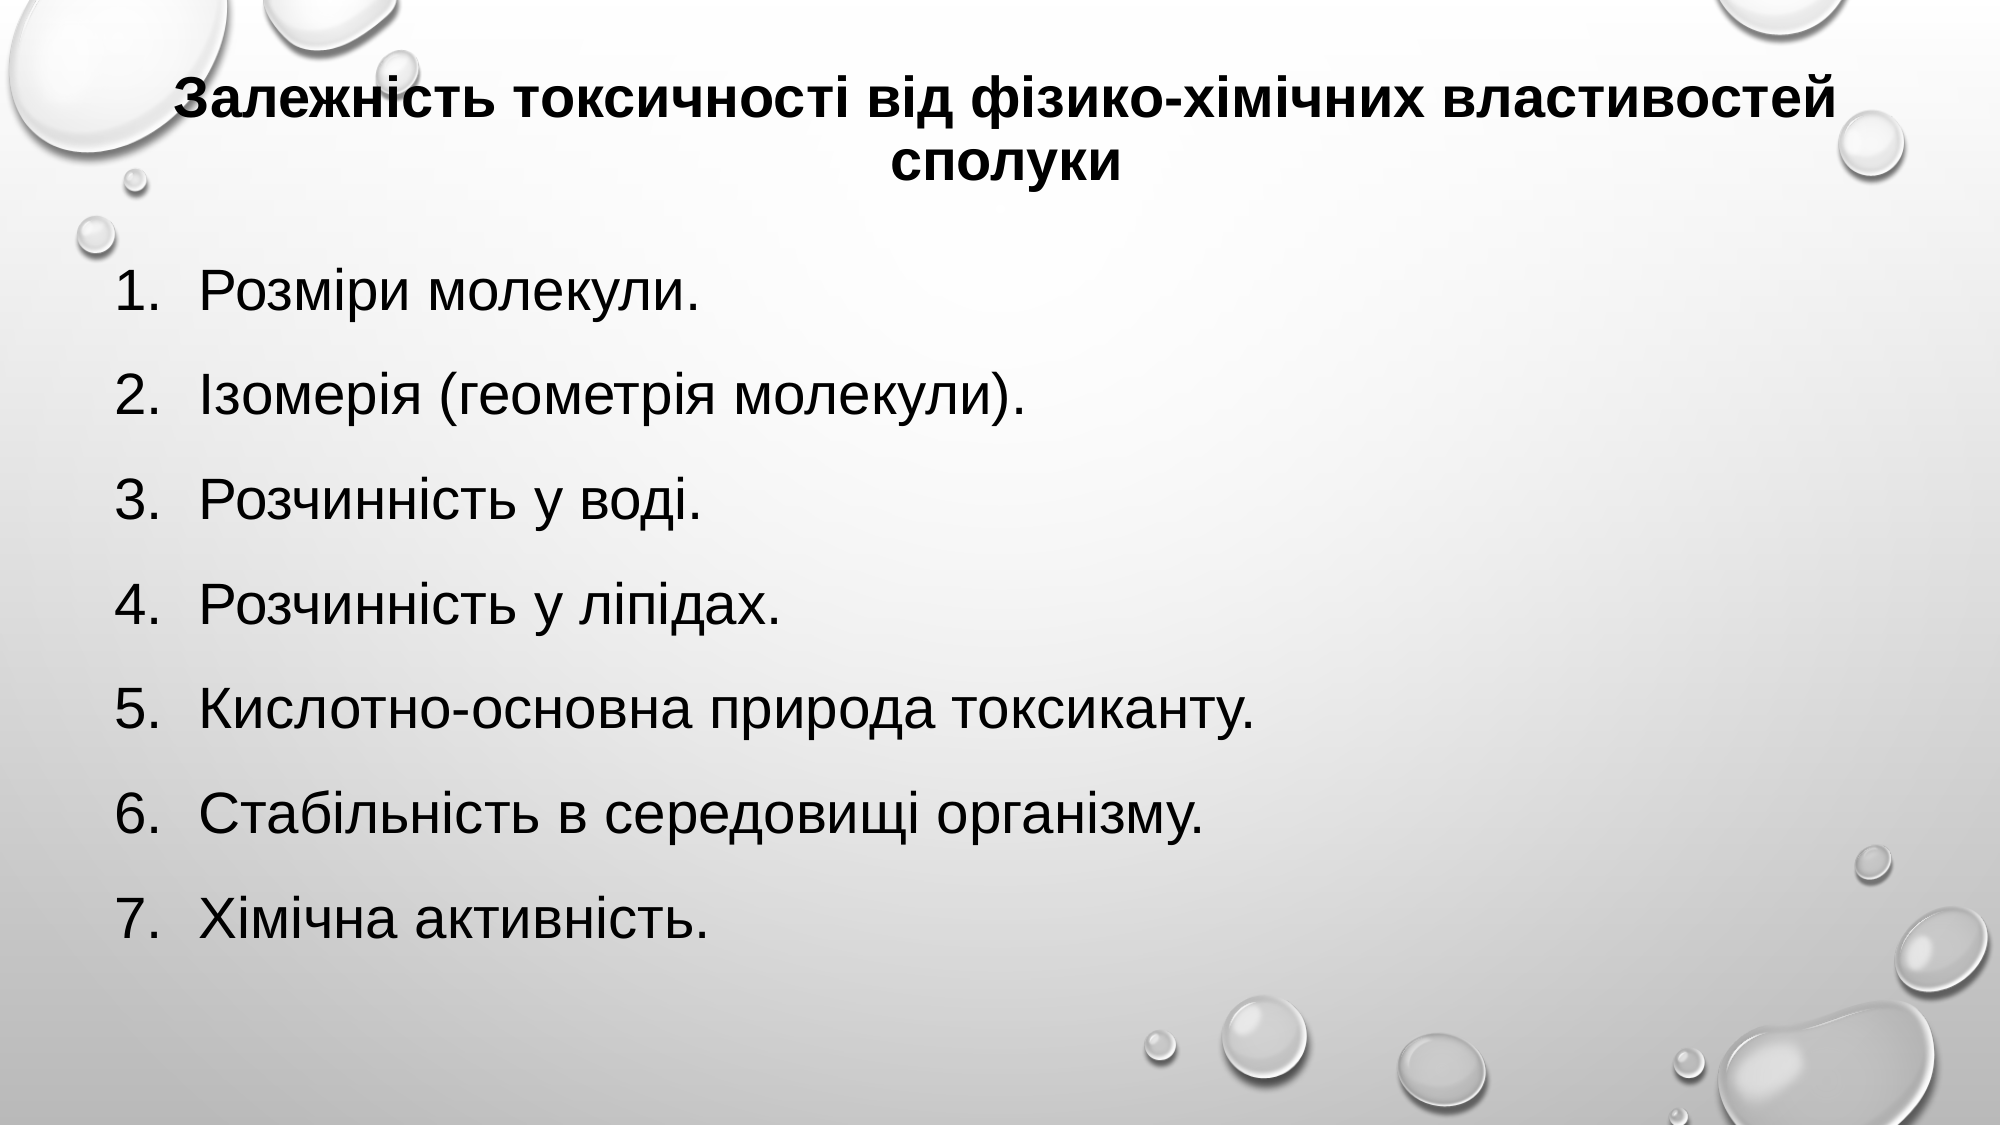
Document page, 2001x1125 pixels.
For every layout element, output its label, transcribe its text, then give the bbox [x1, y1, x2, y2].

title Залежність токсичності від фізико-хімічних властивостей сполуки [99, 60, 1915, 201]
list Розміри молекули. Ізомерія (геометрія молекули). Розчинність у воді. Розчинність у ліпідах. Кислотно-основна природа токсиканту. Стабільність в середовищі організму. Хімічна активність. [99, 230, 1915, 1073]
picture [0, 0, 2000, 1125]
